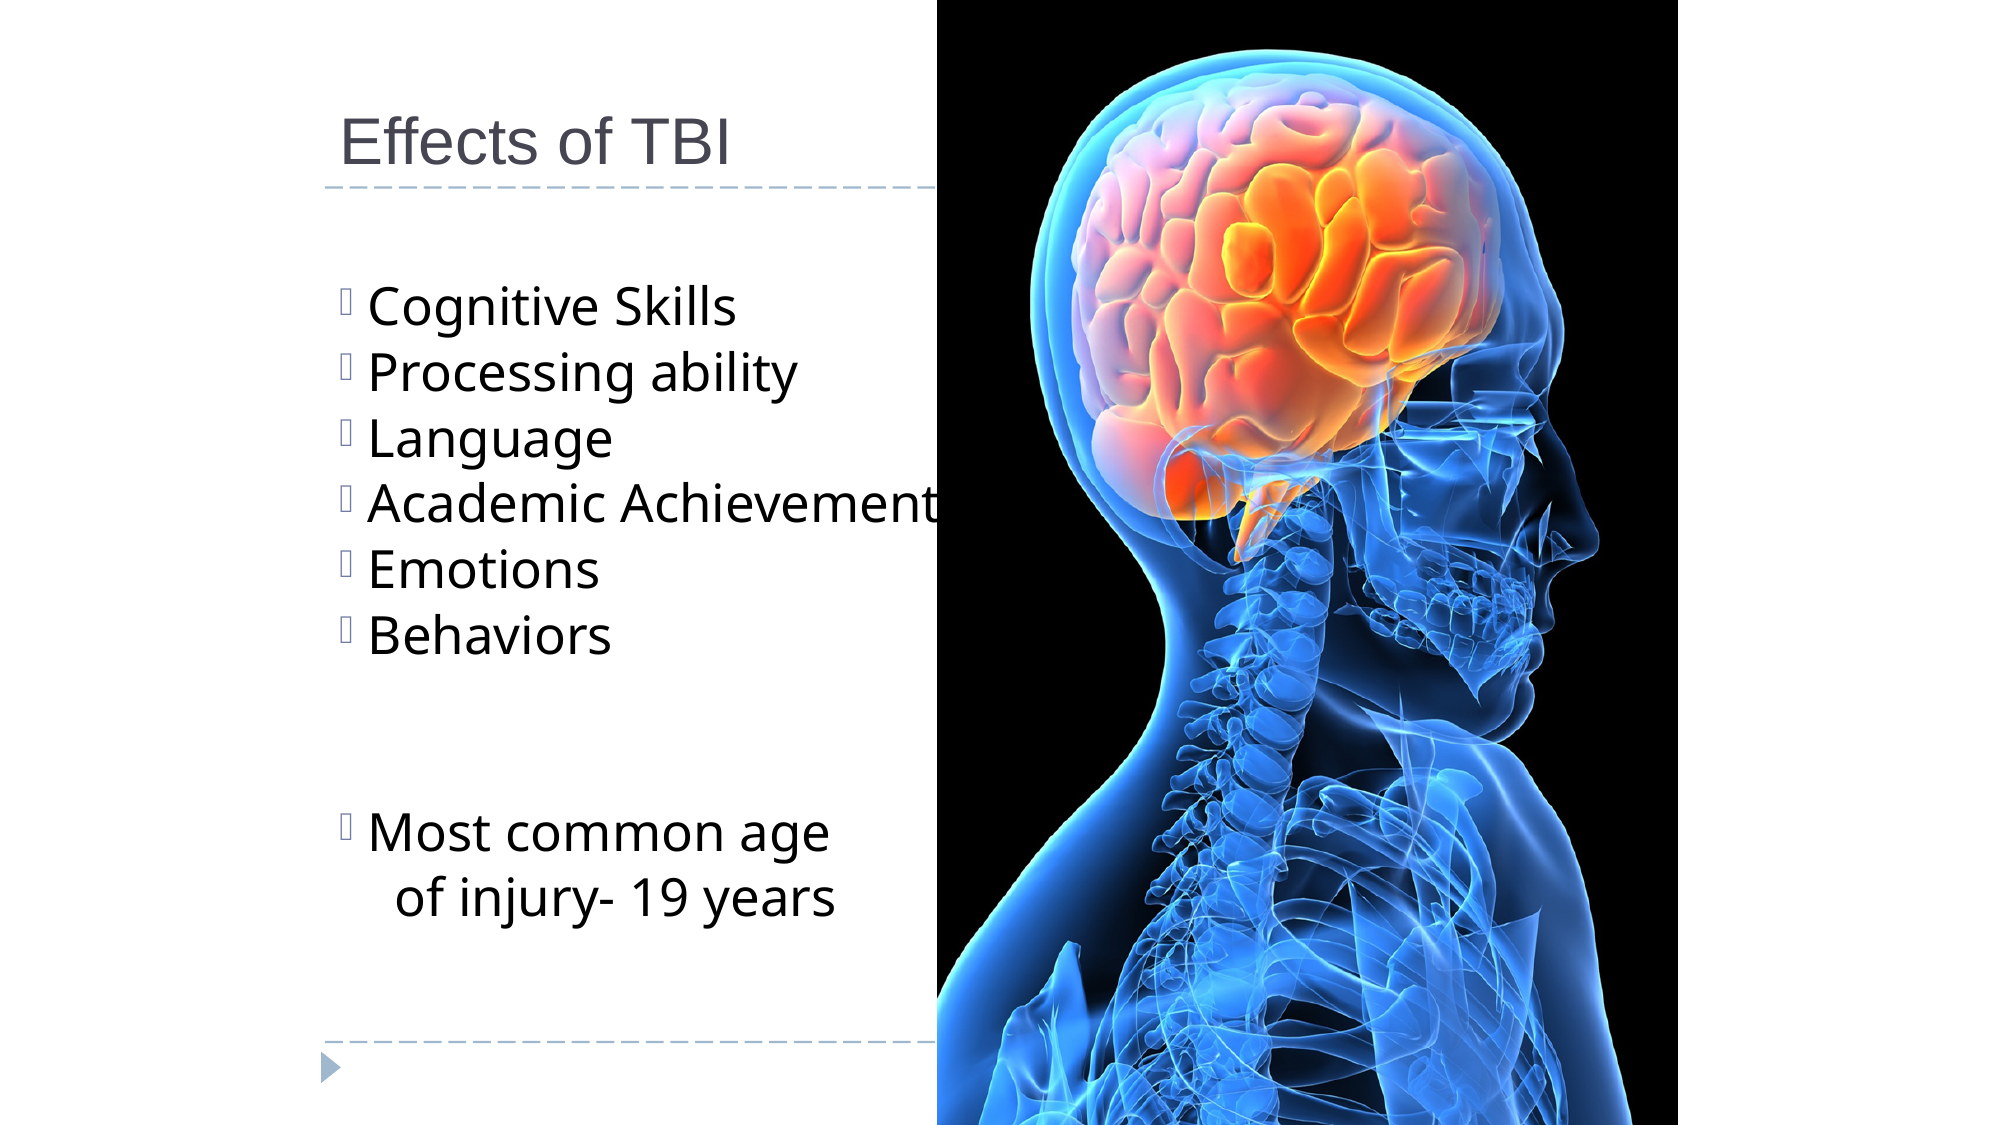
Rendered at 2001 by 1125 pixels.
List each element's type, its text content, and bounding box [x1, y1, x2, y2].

picture [937, 0, 1678, 1125]
list Cognitive Skills Processing ability Language Academic Achievement Emotions Behaviors Most common age of injury- 19 years [324, 199, 937, 1010]
title Effects of TBI [324, 24, 937, 188]
text_box [321, 1051, 341, 1084]
